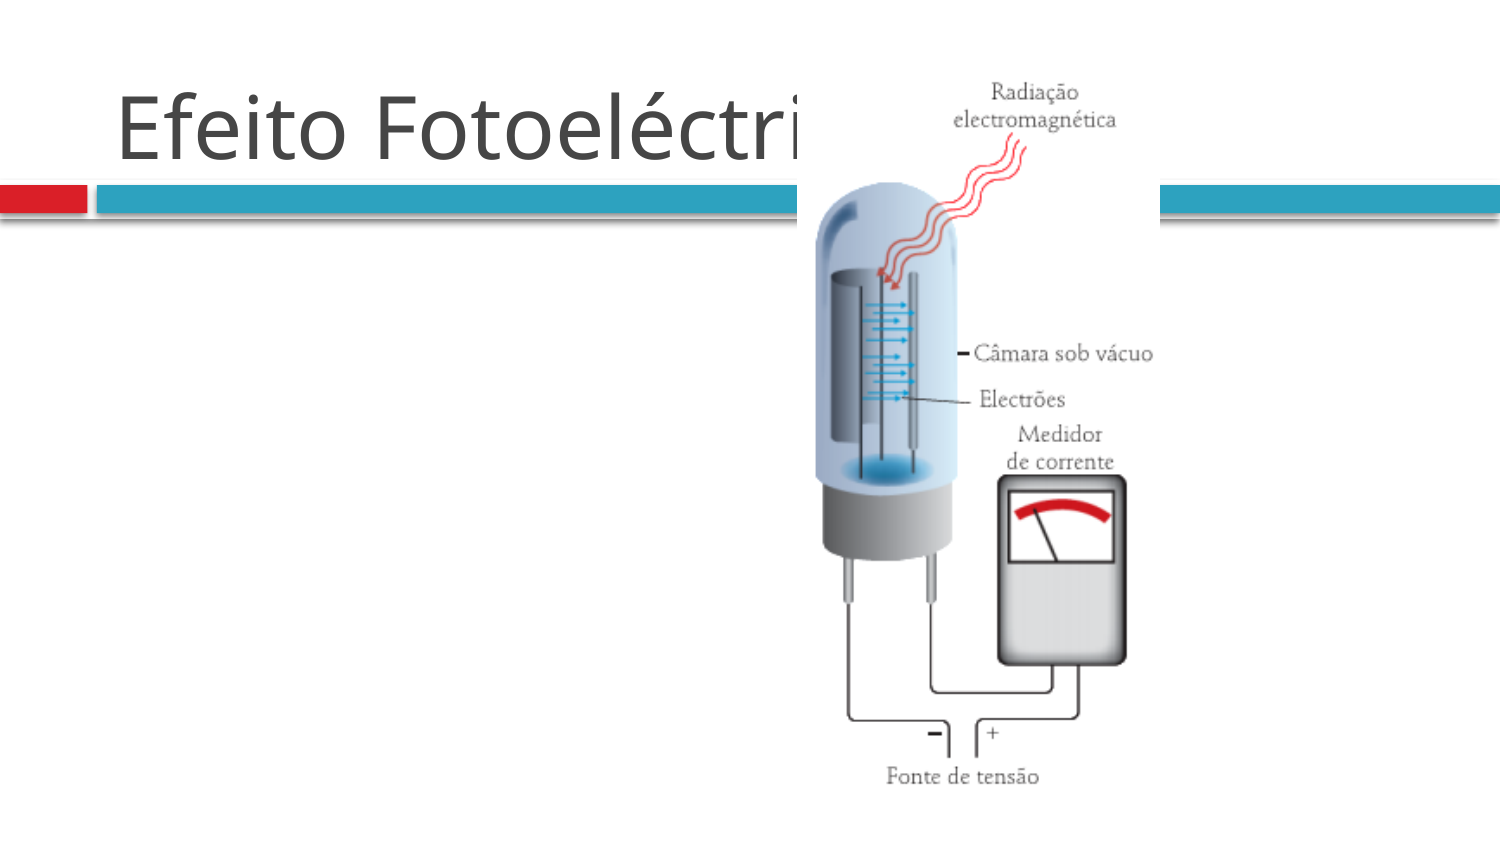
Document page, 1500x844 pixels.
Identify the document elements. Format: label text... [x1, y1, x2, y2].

picture [796, 67, 1160, 798]
title Efeito Fotoeléctrico [99, 19, 1438, 185]
